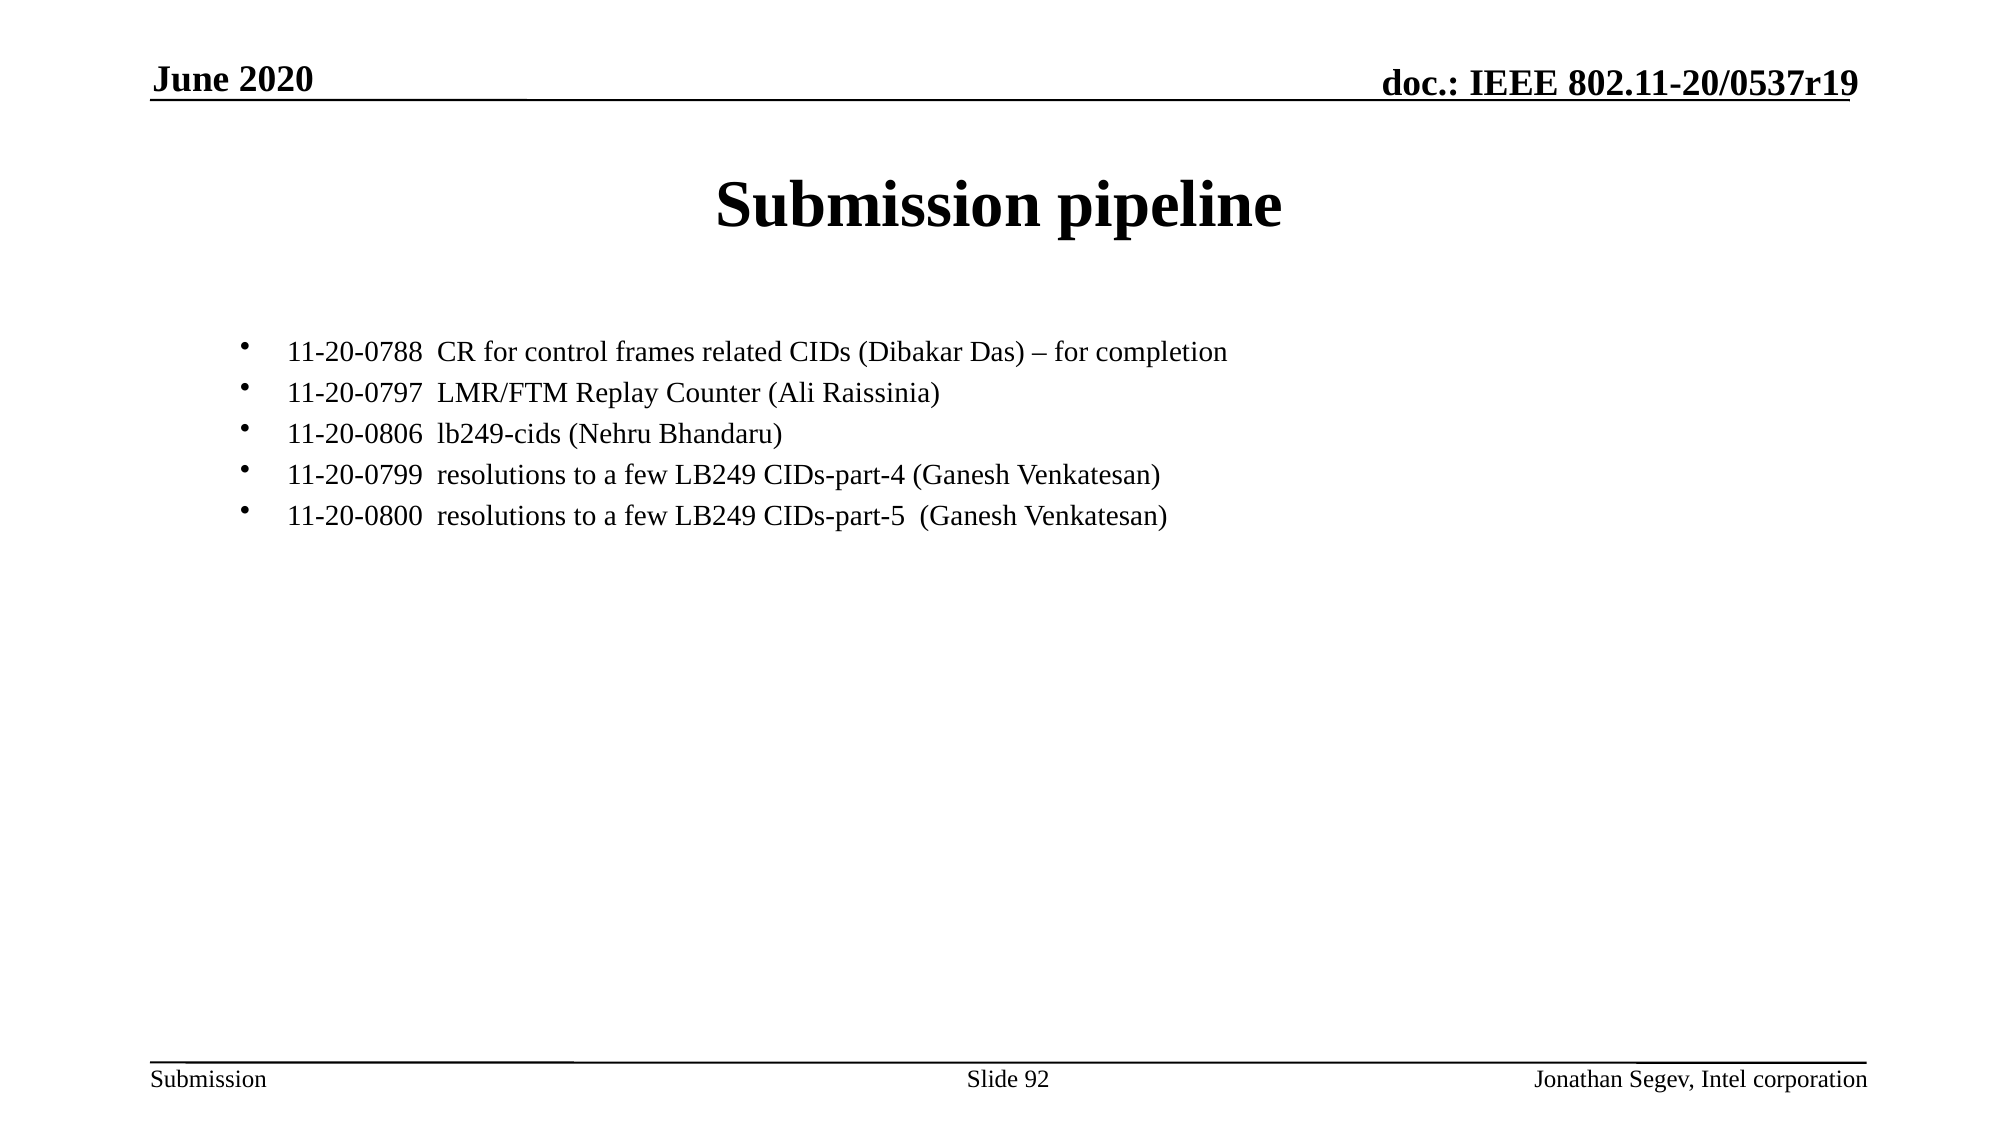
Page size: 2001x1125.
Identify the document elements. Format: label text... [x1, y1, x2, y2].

slide_number Slide 92 [950, 1061, 1067, 1123]
title Submission pipeline [149, 112, 1850, 288]
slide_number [152, 54, 563, 100]
list 11-20-0788 CR for control frames related CIDs (Dibakar Das) – for completion 11-20-0797 LMR/FTM Replay Counter (Ali Raissinia) 11-20-0806 lb249-cids (Nehru Bhandaru) 11-20-0799 resolutions to a few LB249 CIDs-part-4 (Ganesh Venkatesan) 11-20-0800 resolutions to a few LB249 CIDs-part-5 (Ganesh Venkatesan) [149, 324, 1850, 1000]
footer Jonathan Segev, Intel corporation [1171, 1061, 1869, 1093]
